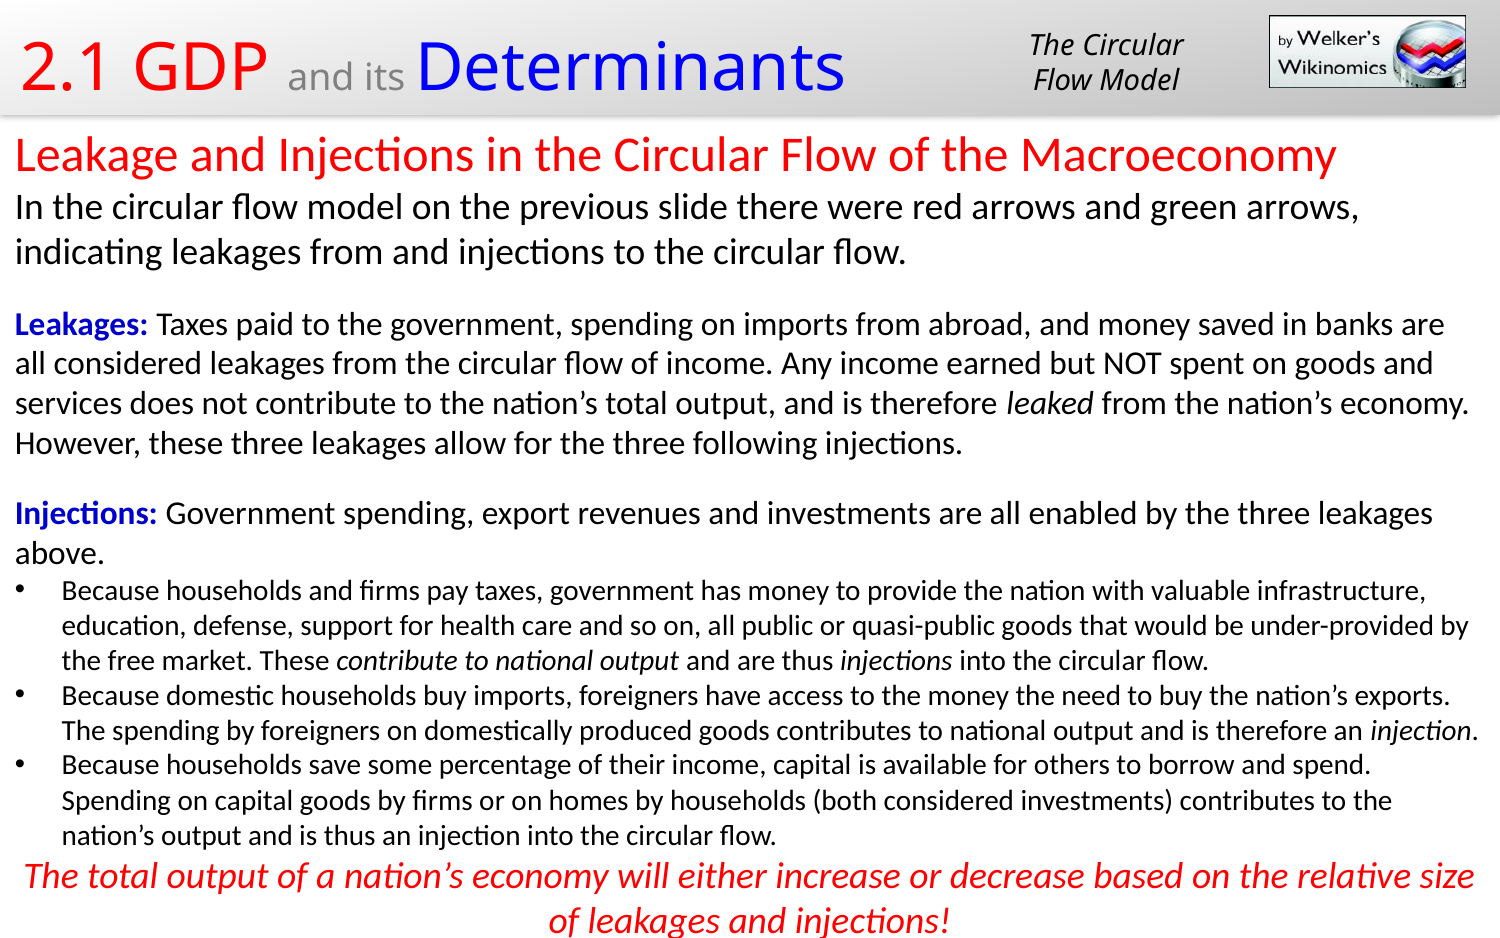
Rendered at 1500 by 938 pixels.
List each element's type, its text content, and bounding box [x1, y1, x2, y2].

text_box Leakage and Injections in the Circular Flow of the Macroeconomy In the circular flow model on the previous slide there were red arrows and green arrows, indicating leakages from and injections to the circular flow. Leakages: Taxes paid to the government, spending on imports from abroad, and money saved in banks are all considered leakages from the circular flow of income. Any income earned but NOT spent on goods and services does not contribute to the nation’s total output, and is therefore leaked from the nation’s economy. However, these three leakages allow for the three following injections. Injections: Government spending, export revenues and investments are all enabled by the three leakages above. Because households and firms pay taxes, government has money to provide the nation with valuable infrastructure, education, defense, support for health care and so on, all public or quasi-public goods that would be under-provided by the free market. These contribute to national output and are thus injections into the circular flow. Because domestic households buy imports, foreigners have access to the money the need to buy the nation’s exports. The spending by foreigners on domestically produced goods contributes to national output and is therefore an injection. Because households save some percentage of their income, capital is available for others to borrow and spend. Spending on capital goods by firms or on homes by households (both considered investments) contributes to the nation’s output and is thus an injection into the circular flow. The total output of a nation’s economy will either increase or decrease based on the relative size of leakages and injections! [0, 123, 1500, 938]
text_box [0, 0, 1500, 115]
